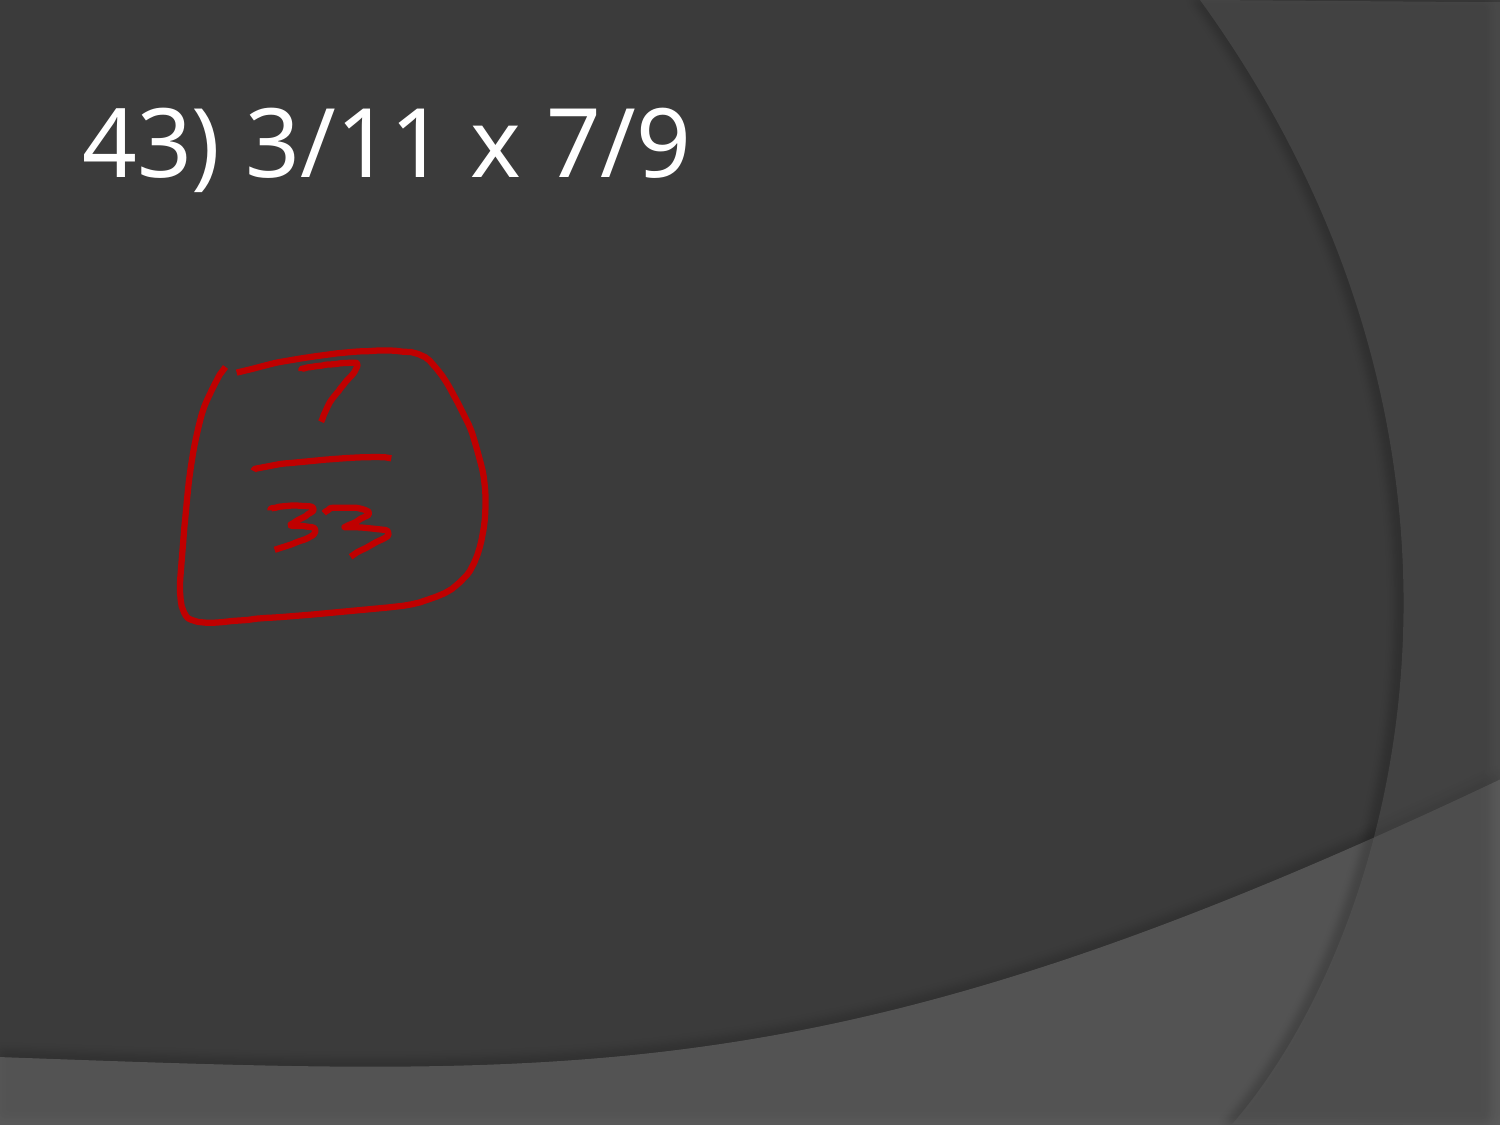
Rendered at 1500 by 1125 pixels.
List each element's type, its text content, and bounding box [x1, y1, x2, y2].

text_box [179, 349, 487, 624]
title 43) 3/11 x 7/9 [75, 45, 1300, 233]
